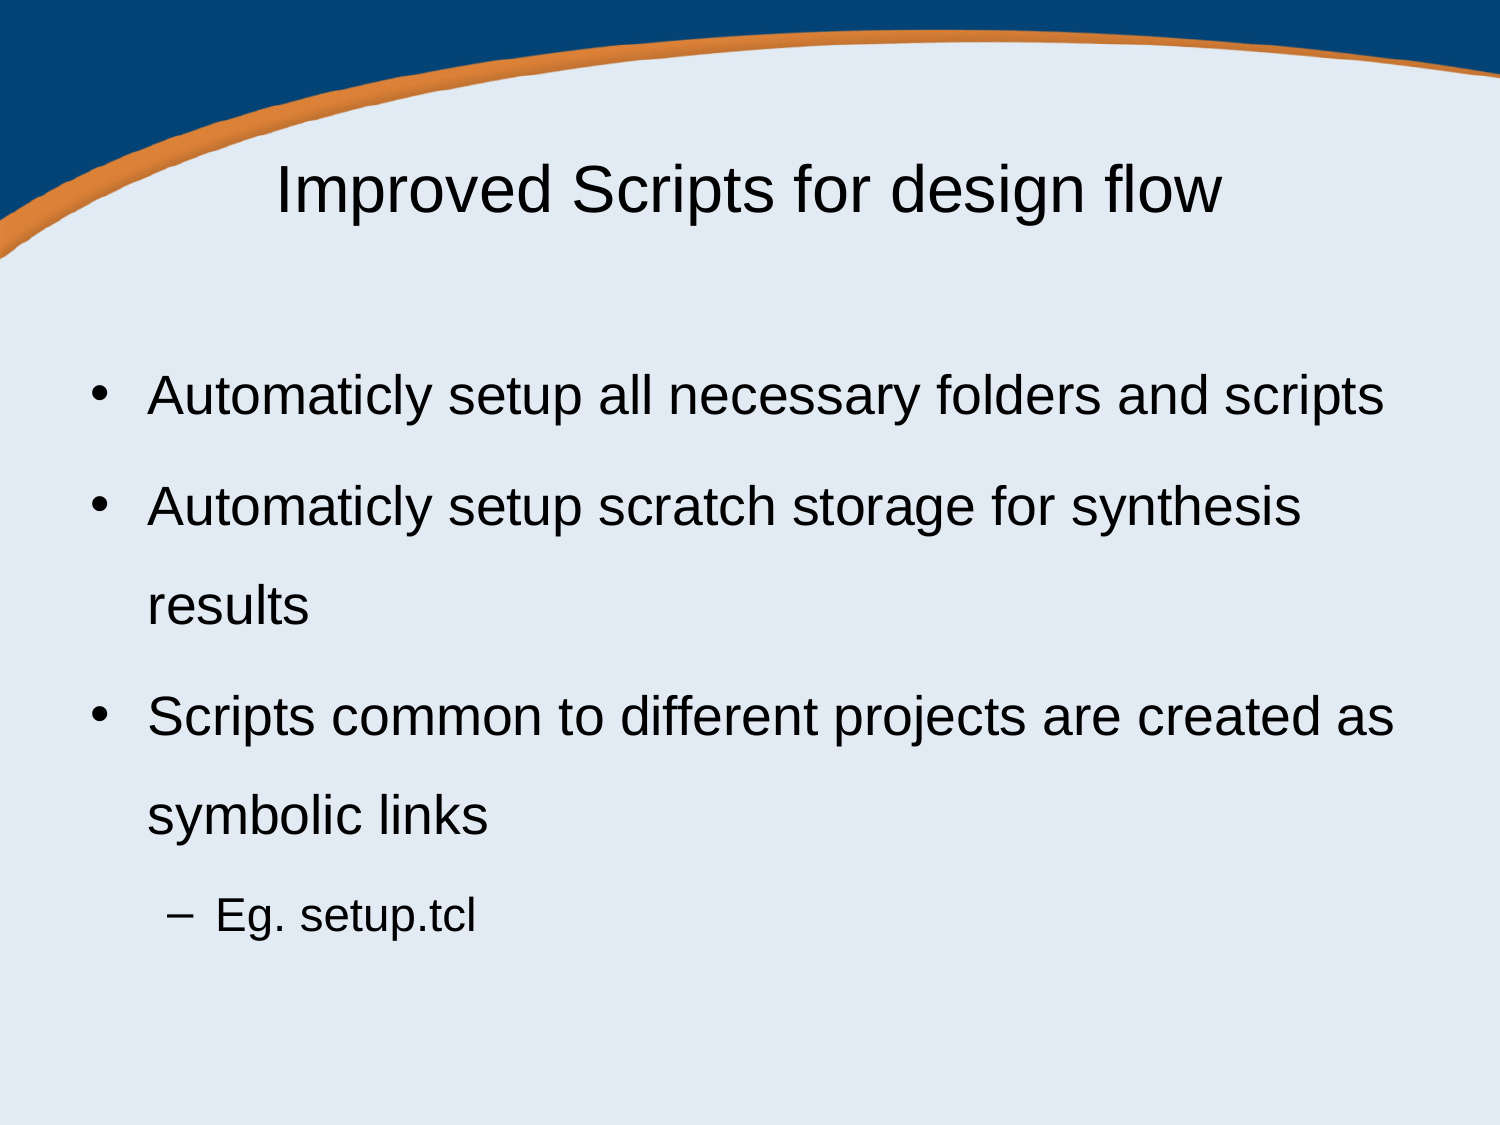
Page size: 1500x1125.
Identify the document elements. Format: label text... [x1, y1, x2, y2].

title Improved Scripts for design flow [75, 92, 1425, 280]
picture [0, 0, 1500, 1125]
list Automaticly setup all necessary folders and scripts Automaticly setup scratch storage for synthesis results Scripts common to different projects are created as symbolic links Eg. setup.tcl [75, 318, 1425, 977]
